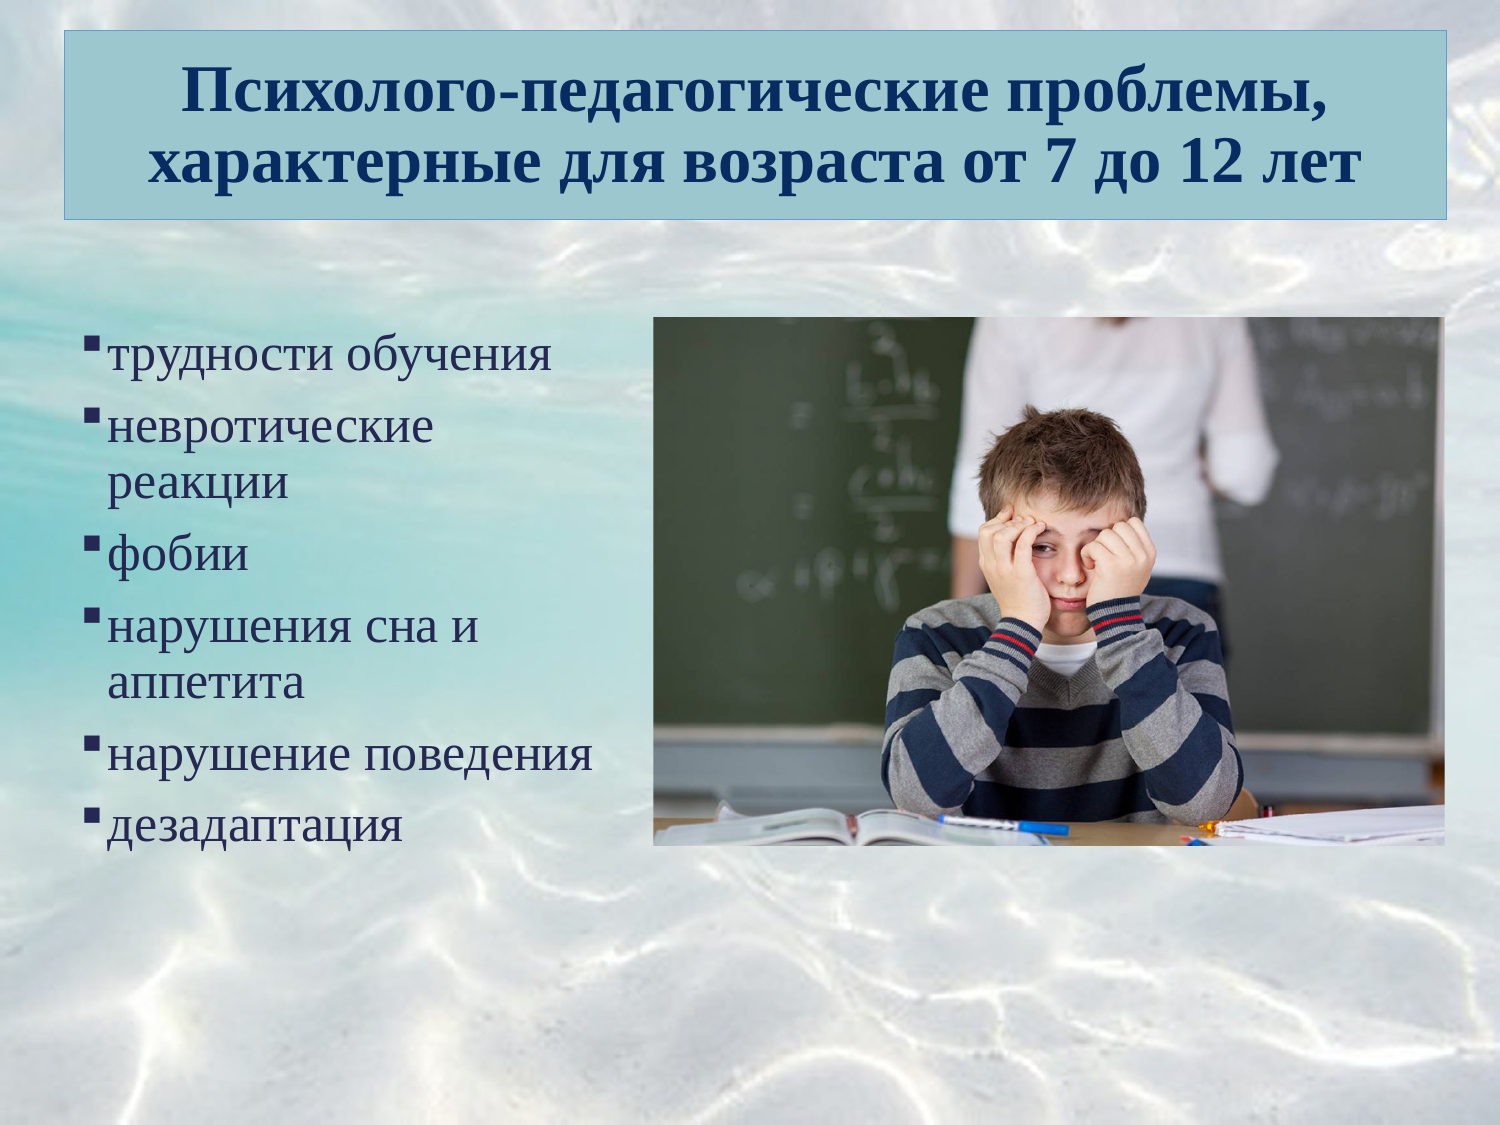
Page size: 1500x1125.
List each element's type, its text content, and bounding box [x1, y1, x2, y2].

title Психолого-педагогические проблемы, характерные для возраста от 7 до 12 лет [64, 30, 1447, 220]
list трудности обучения невротические реакции фобии нарушения сна и аппетита нарушение поведения дезадаптация [64, 317, 632, 846]
picture [0, 0, 1500, 1125]
